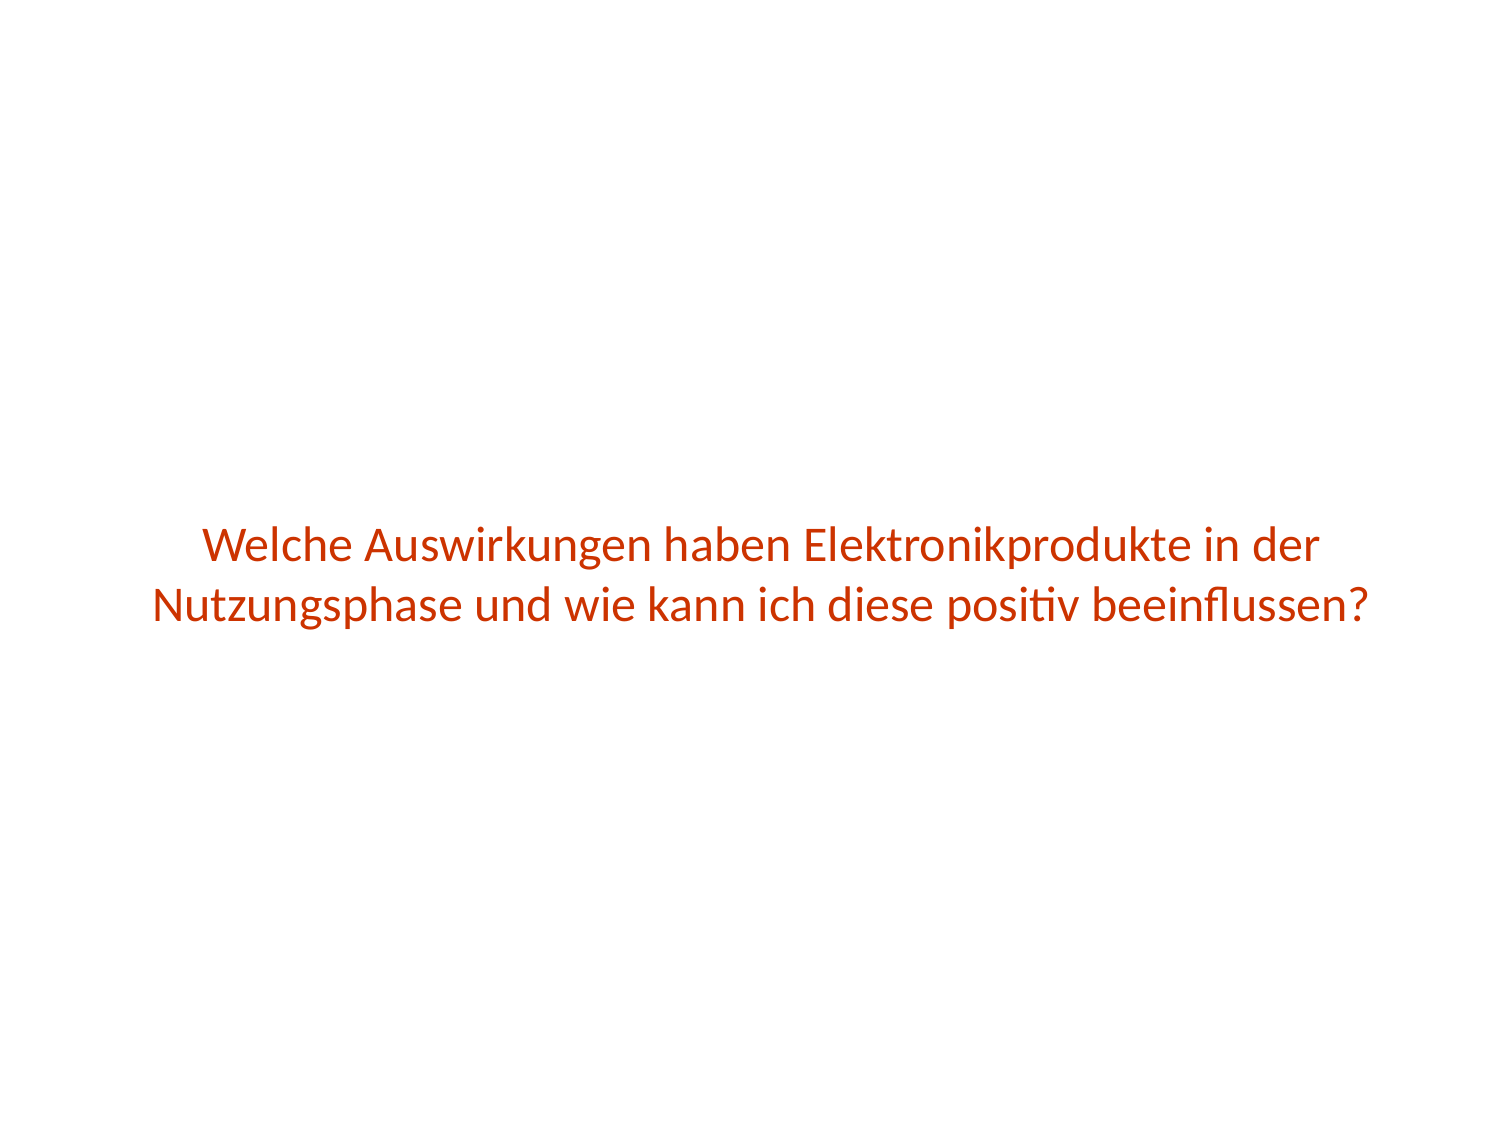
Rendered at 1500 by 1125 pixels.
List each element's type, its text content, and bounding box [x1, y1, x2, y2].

text_box Welche Auswirkungen haben Elektronikprodukte in der Nutzungsphase und wie kann ich diese positiv beeinflussen? [112, 444, 1412, 639]
